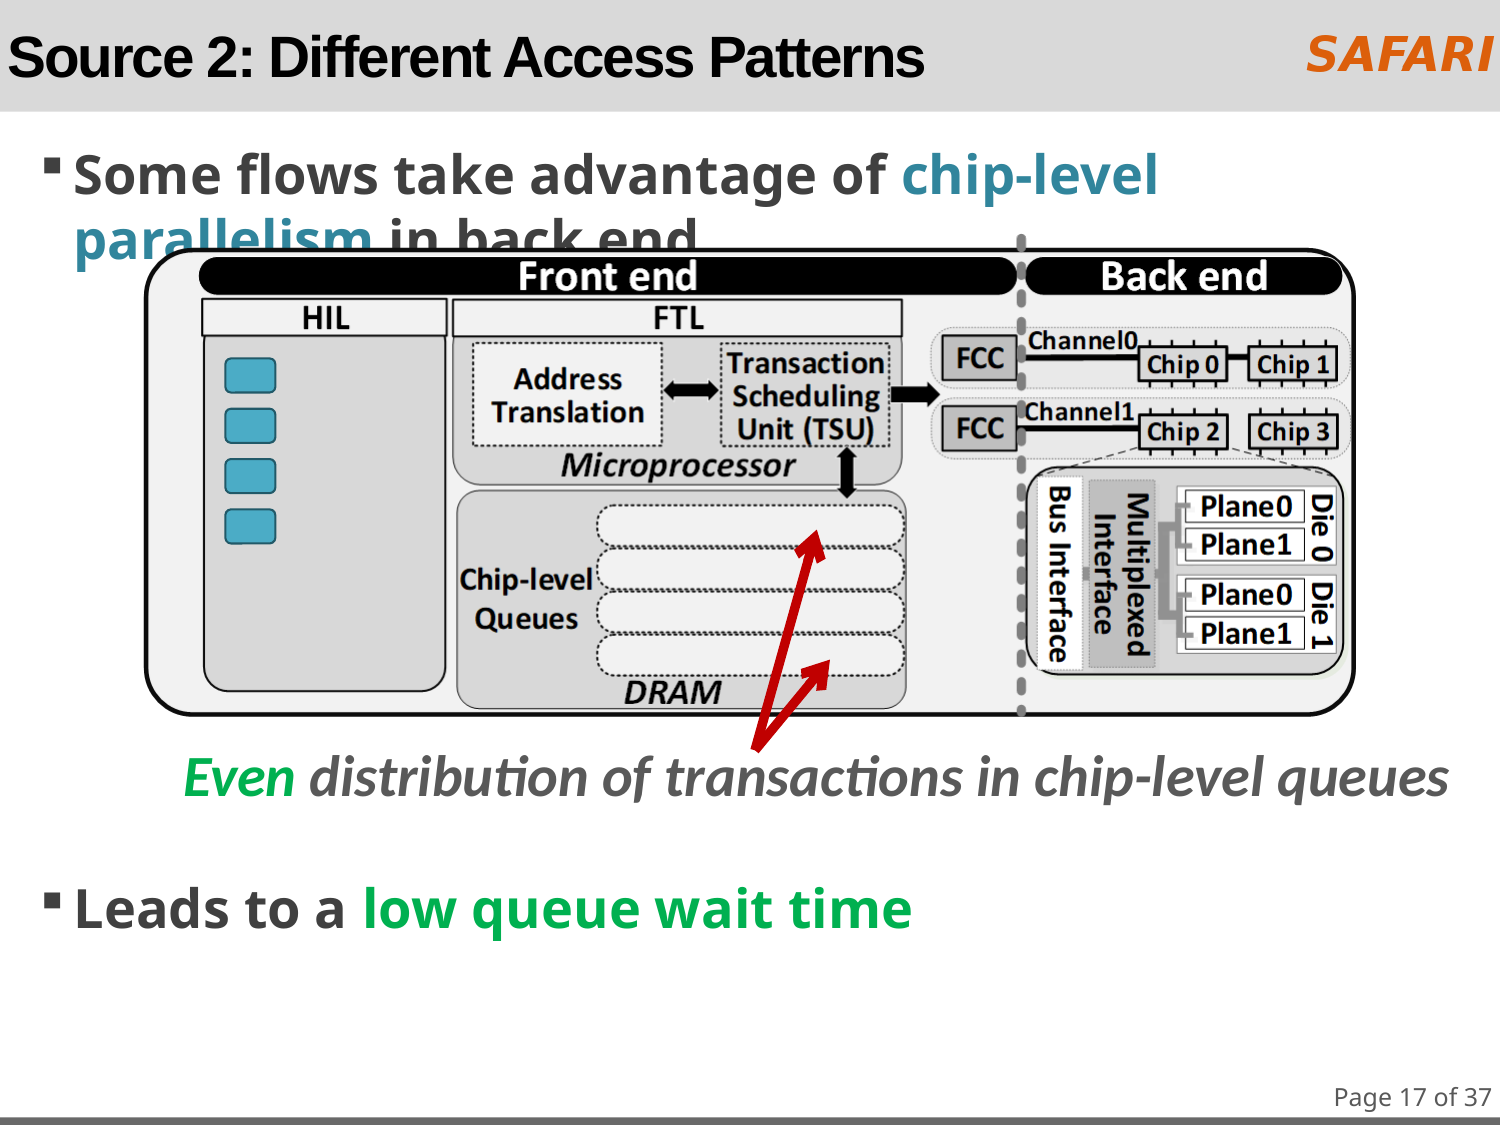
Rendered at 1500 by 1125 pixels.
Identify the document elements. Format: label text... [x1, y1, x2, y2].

text_box Even distribution of transactions in chip-level queues [142, 660, 1492, 872]
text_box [754, 529, 818, 751]
picture [1305, 26, 1500, 83]
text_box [823, 659, 831, 751]
title Source 2: Different Access Patterns [0, 22, 1300, 94]
picture [142, 232, 1358, 735]
slide_number Page 17 of 37 [1275, 1079, 1500, 1118]
list Some flows take advantage of chip-level parallelism in back end Leads to a low queue wait time [24, 132, 1475, 1073]
